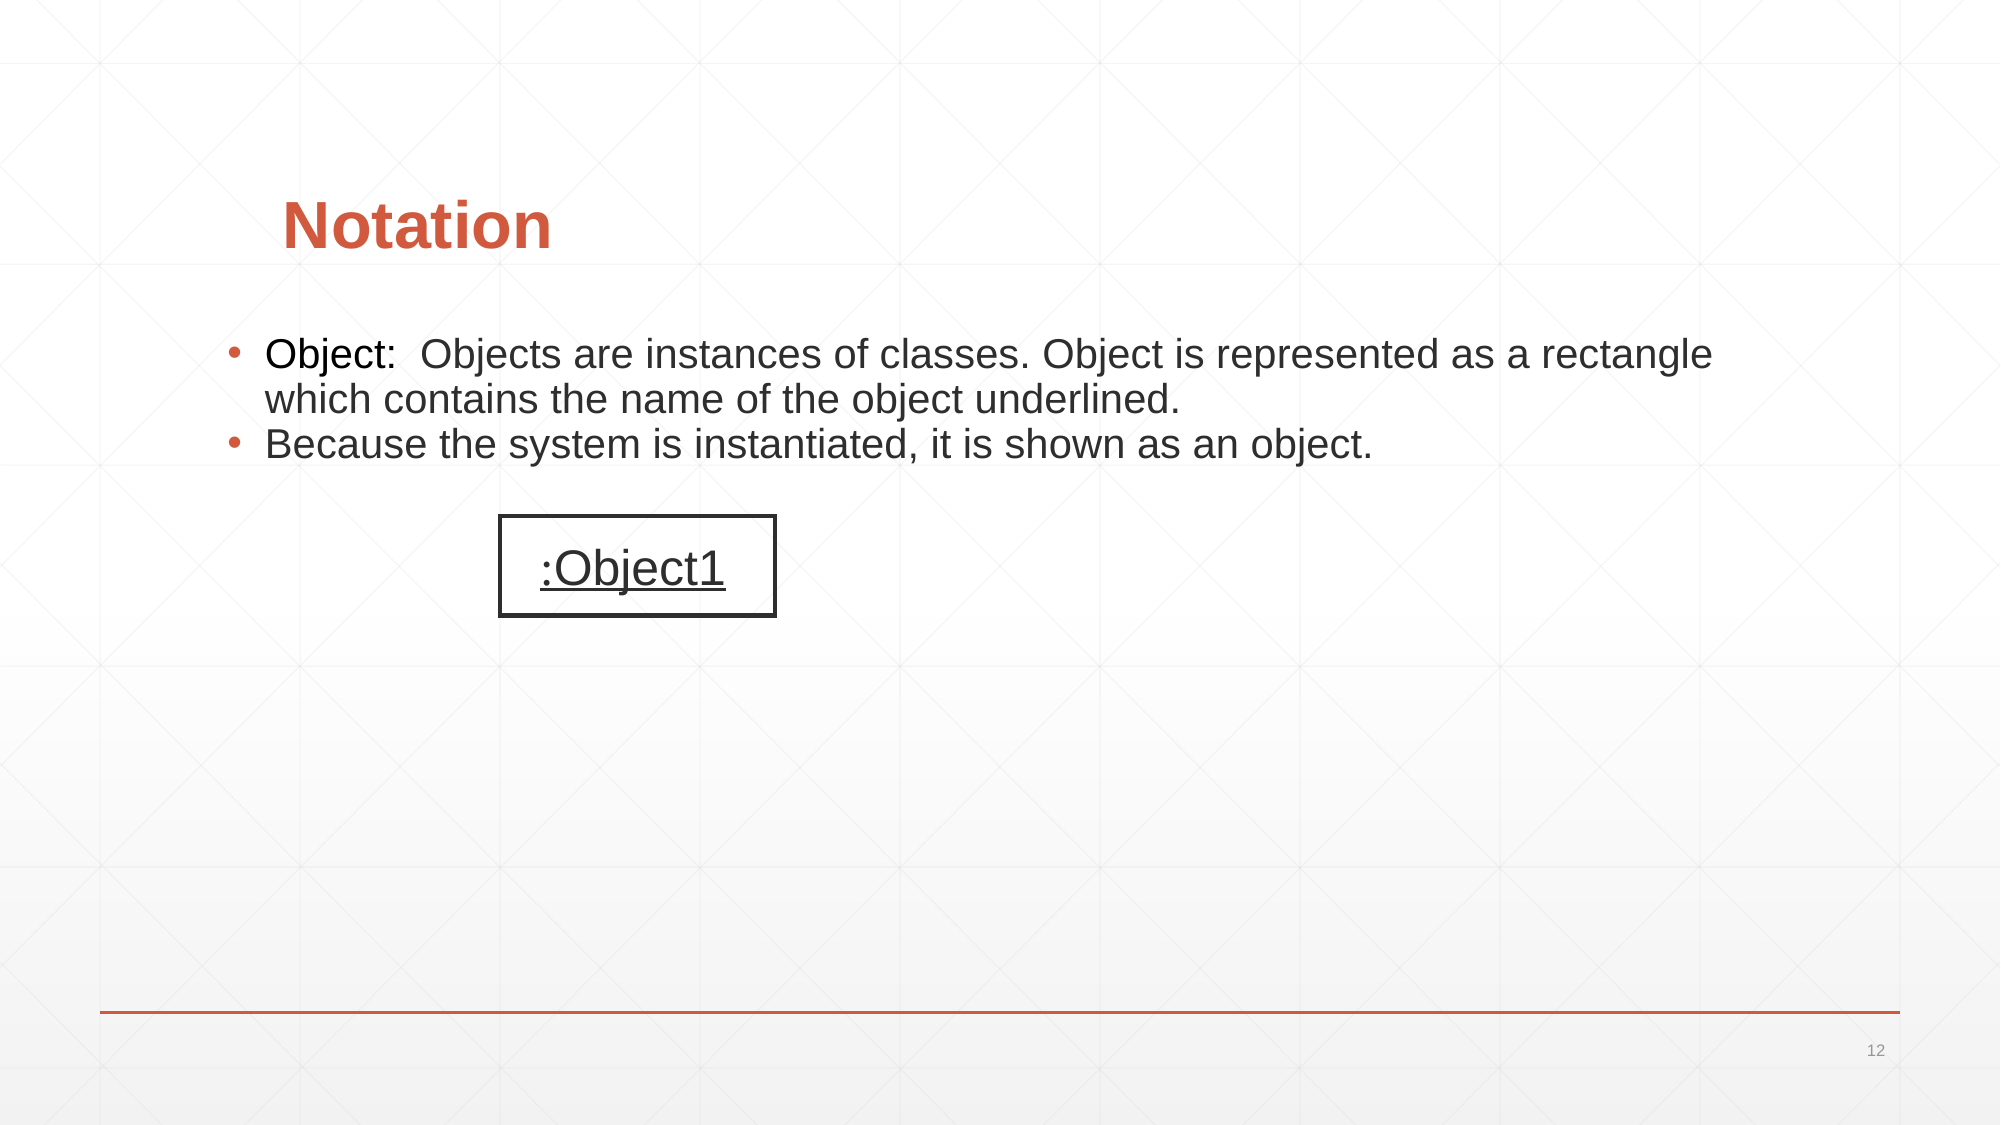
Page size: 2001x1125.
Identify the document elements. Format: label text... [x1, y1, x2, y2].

list Object: Objects are instances of classes. Object is represented as a rectangle which contains the name of the object underlined. Because the system is instantiated, it is shown as an object. [212, 324, 1788, 950]
text_box [500, 515, 776, 616]
title Notation [212, 82, 1788, 271]
slide_number 12 [1749, 1031, 1901, 1069]
text_box :Object1 [525, 528, 863, 603]
